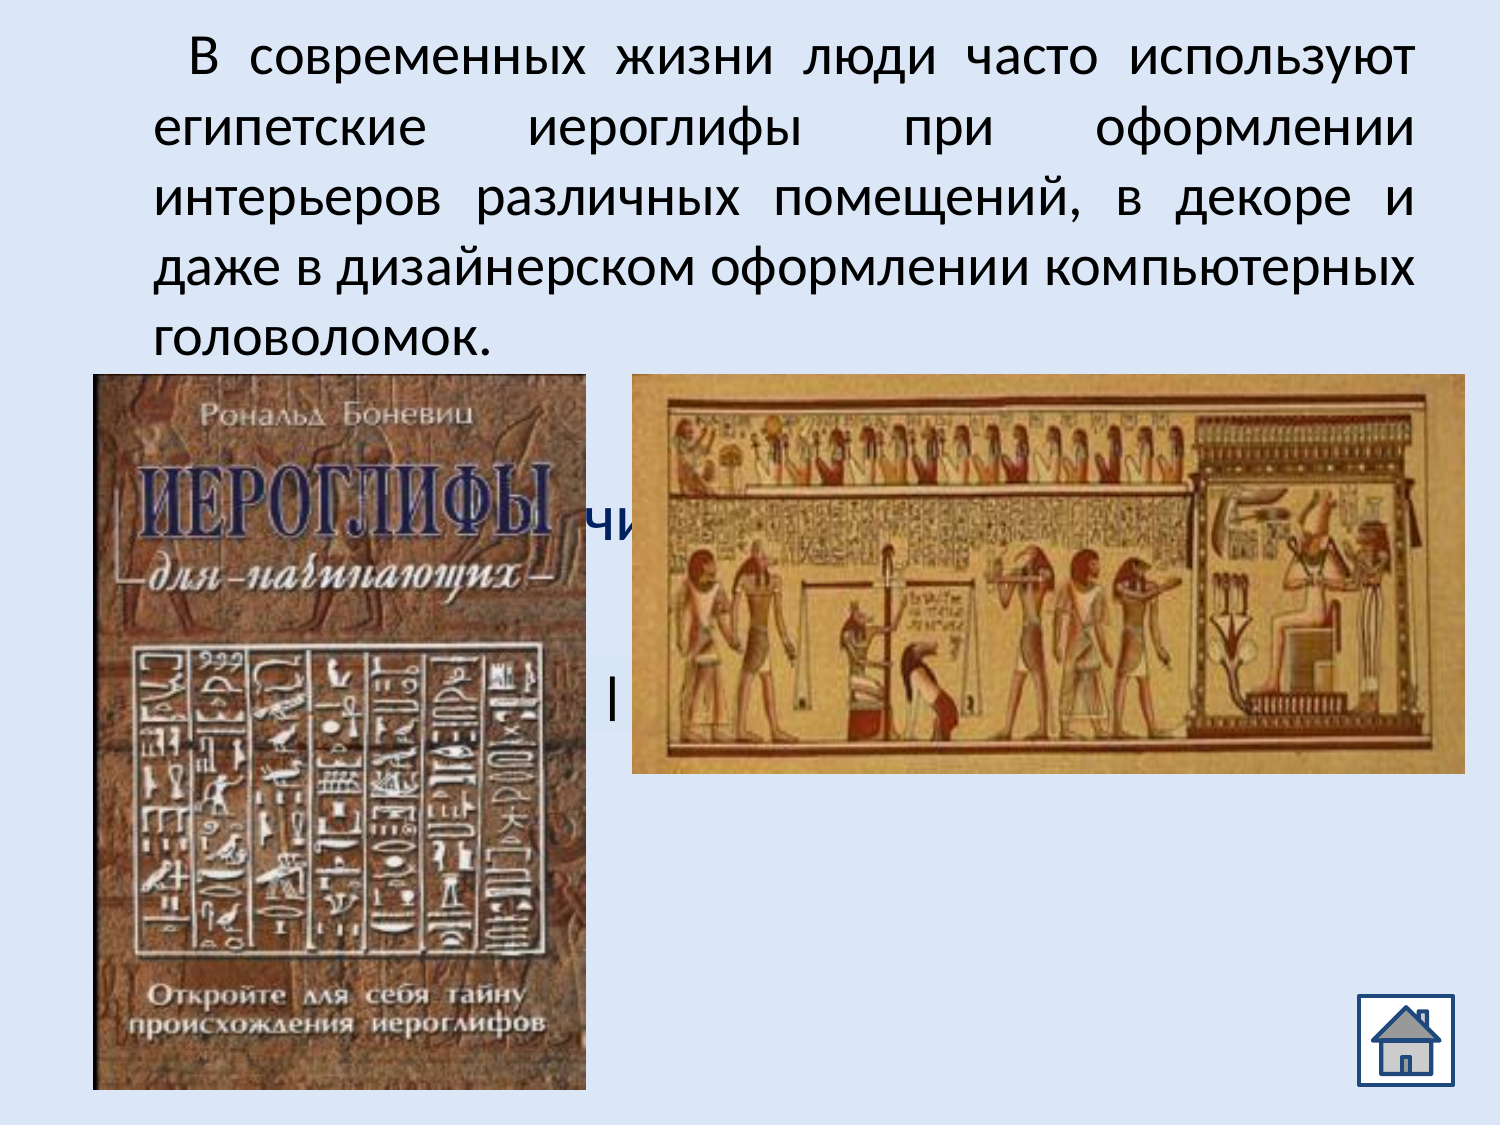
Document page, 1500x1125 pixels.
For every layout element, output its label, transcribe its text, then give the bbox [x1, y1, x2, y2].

text_box ||| [590, 654, 627, 733]
text_box [1357, 994, 1455, 1087]
picture [93, 374, 587, 1091]
picture [632, 374, 1466, 774]
list В современных жизни люди часто используют египетские иероглифы при оформлении интерьеров различных помещений, в декоре и даже в дизайнерском оформлении компьютерных головоломок. Задание: Какое число прочли археологи при раскопке ? - 123 [82, 0, 1432, 1005]
